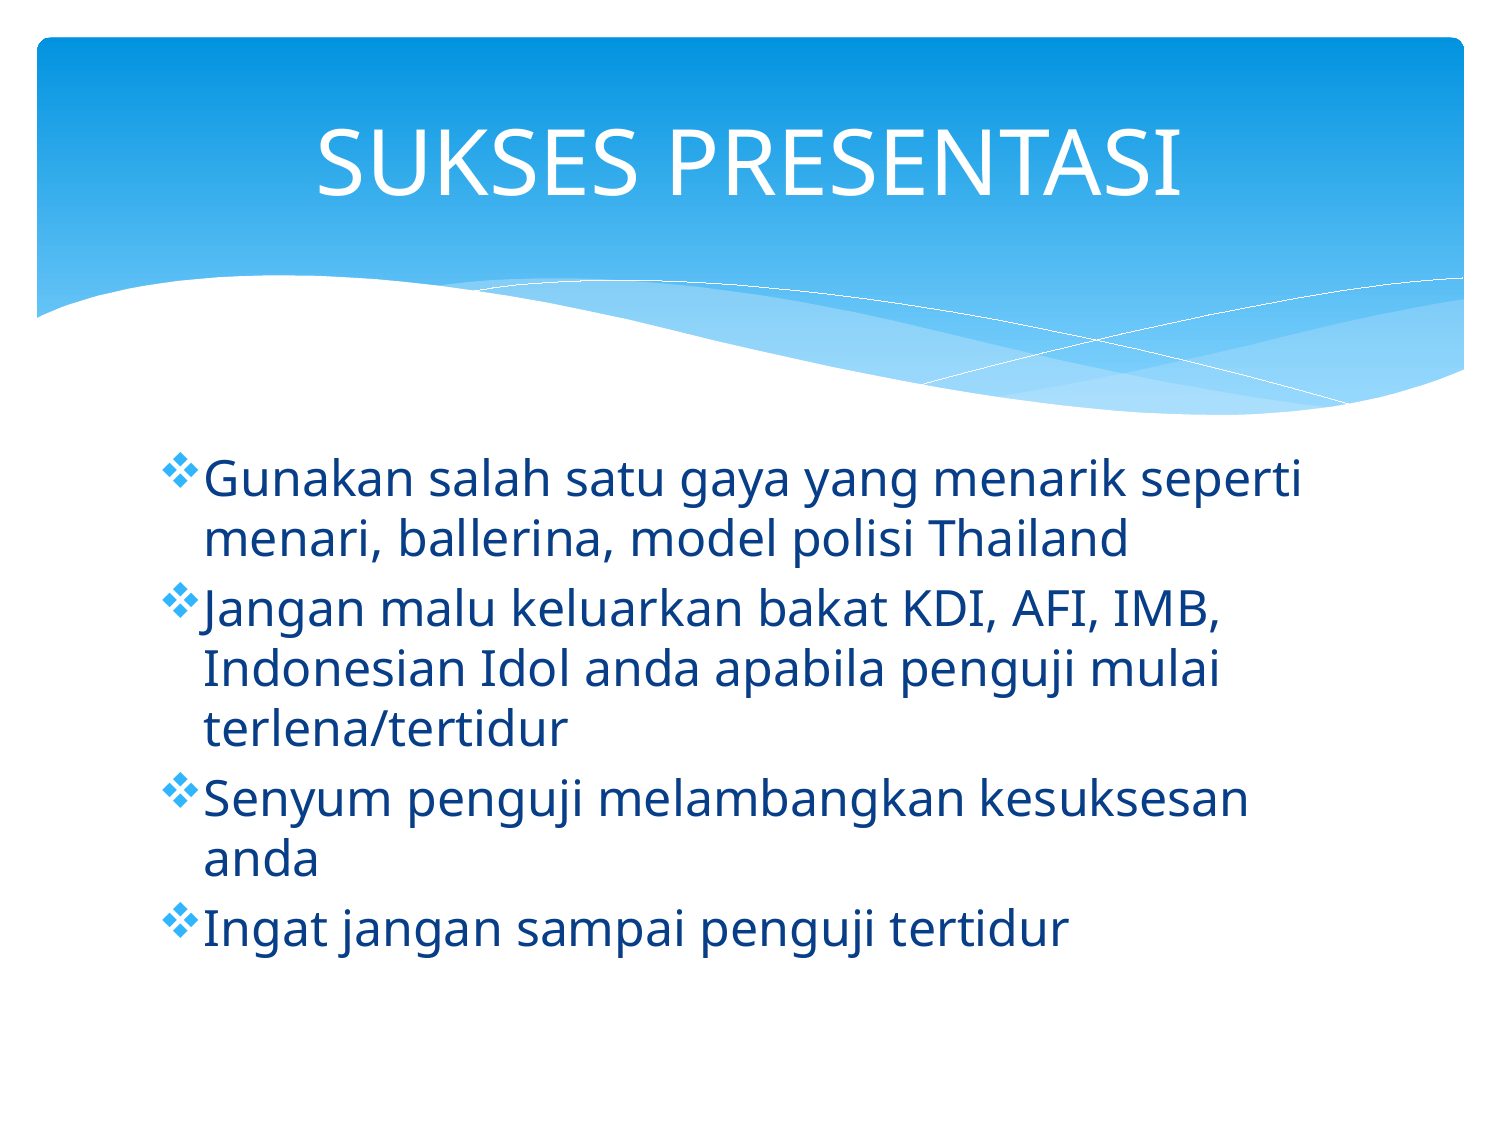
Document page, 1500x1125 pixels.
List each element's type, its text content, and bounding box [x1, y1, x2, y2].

title SUKSES PRESENTASI [75, 55, 1425, 261]
list Gunakan salah satu gaya yang menarik seperti menari, ballerina, model polisi Thailand Jangan malu keluarkan bakat KDI, AFI, IMB, Indonesian Idol anda apabila penguji mulai terlena/tertidur Senyum penguji melambangkan kesuksesan anda Ingat jangan sampai penguji tertidur [143, 438, 1359, 1005]
